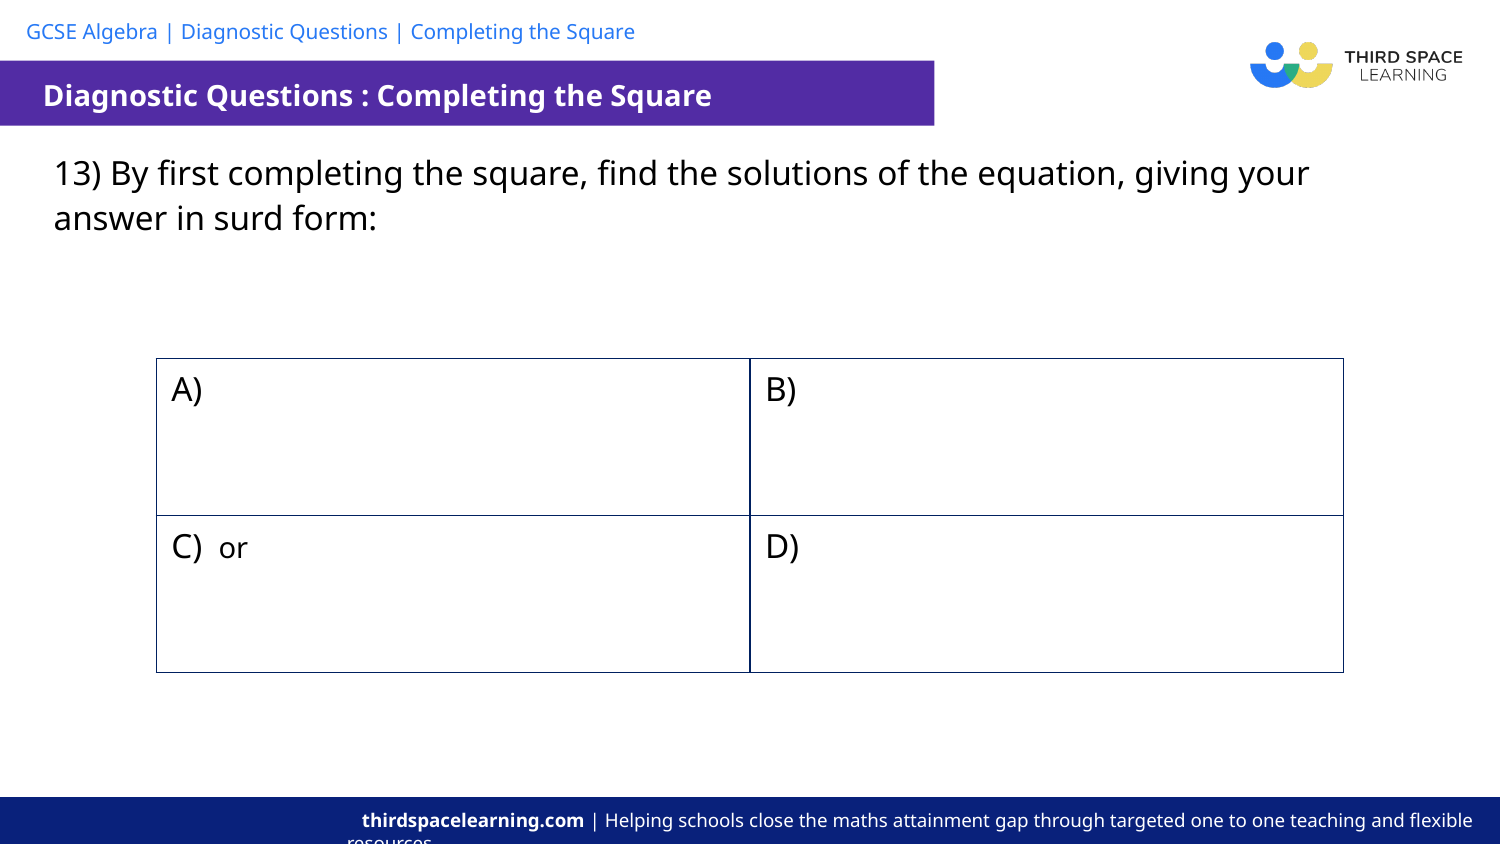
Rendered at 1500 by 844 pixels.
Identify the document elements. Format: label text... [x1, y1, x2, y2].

picture [1250, 33, 1465, 99]
text_box Diagnostic Questions : Completing the Square [27, 61, 933, 127]
